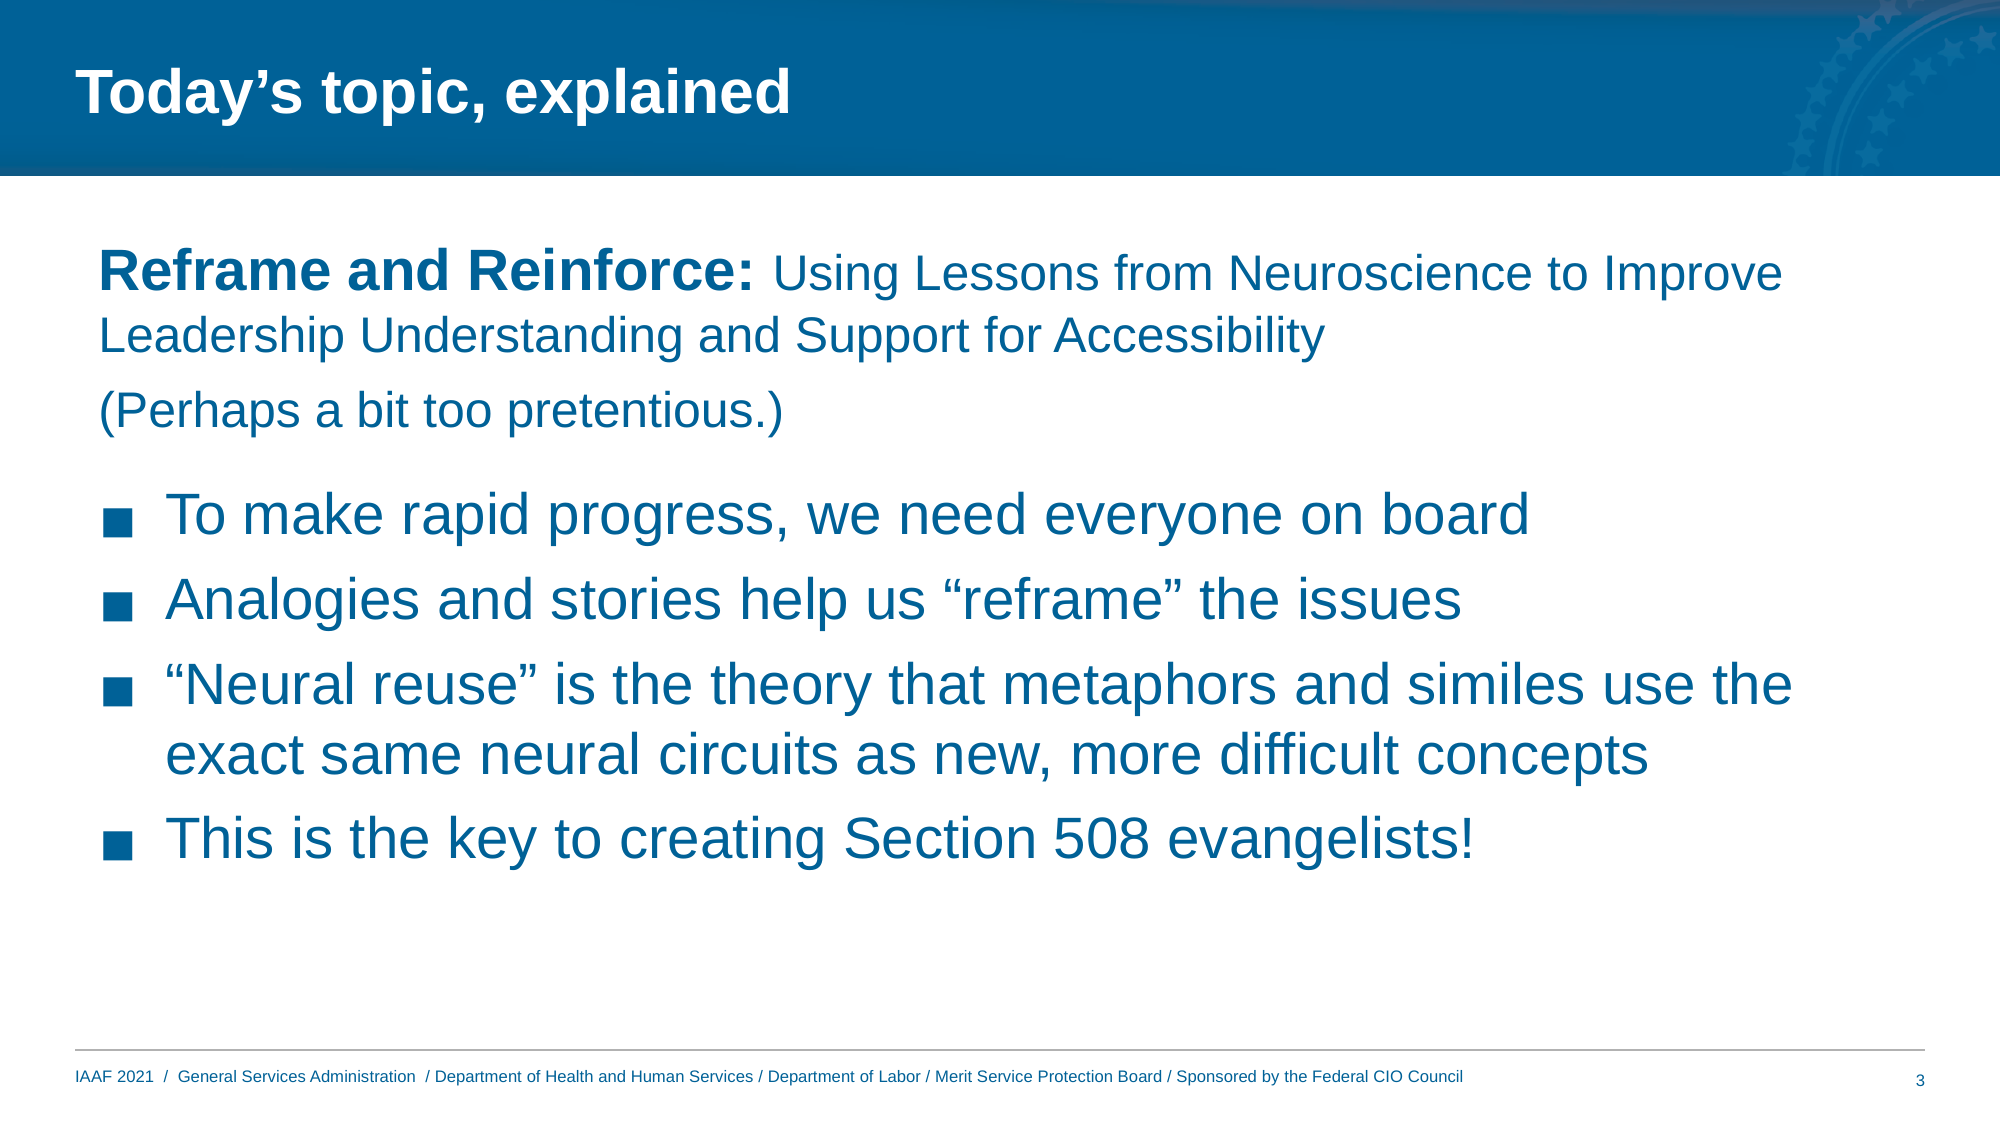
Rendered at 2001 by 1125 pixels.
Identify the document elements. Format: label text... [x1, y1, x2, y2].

slide_number 3 [1880, 1065, 1925, 1095]
picture [0, 168, 666, 176]
picture [0, 0, 2000, 176]
list Reframe and Reinforce: Using Lessons from Neuroscience to Improve Leadership Understanding and Support for Accessibility (Perhaps a bit too pretentious.) To make rapid progress, we need everyone on board Analogies and stories help us “reframe” the issues “Neural reuse” is the theory that metaphors and similes use the exact same neural circuits as new, more difficult concepts This is the key to creating Section 508 evangelists! [75, 224, 1925, 1035]
title Today’s topic, explained [75, 52, 1800, 128]
